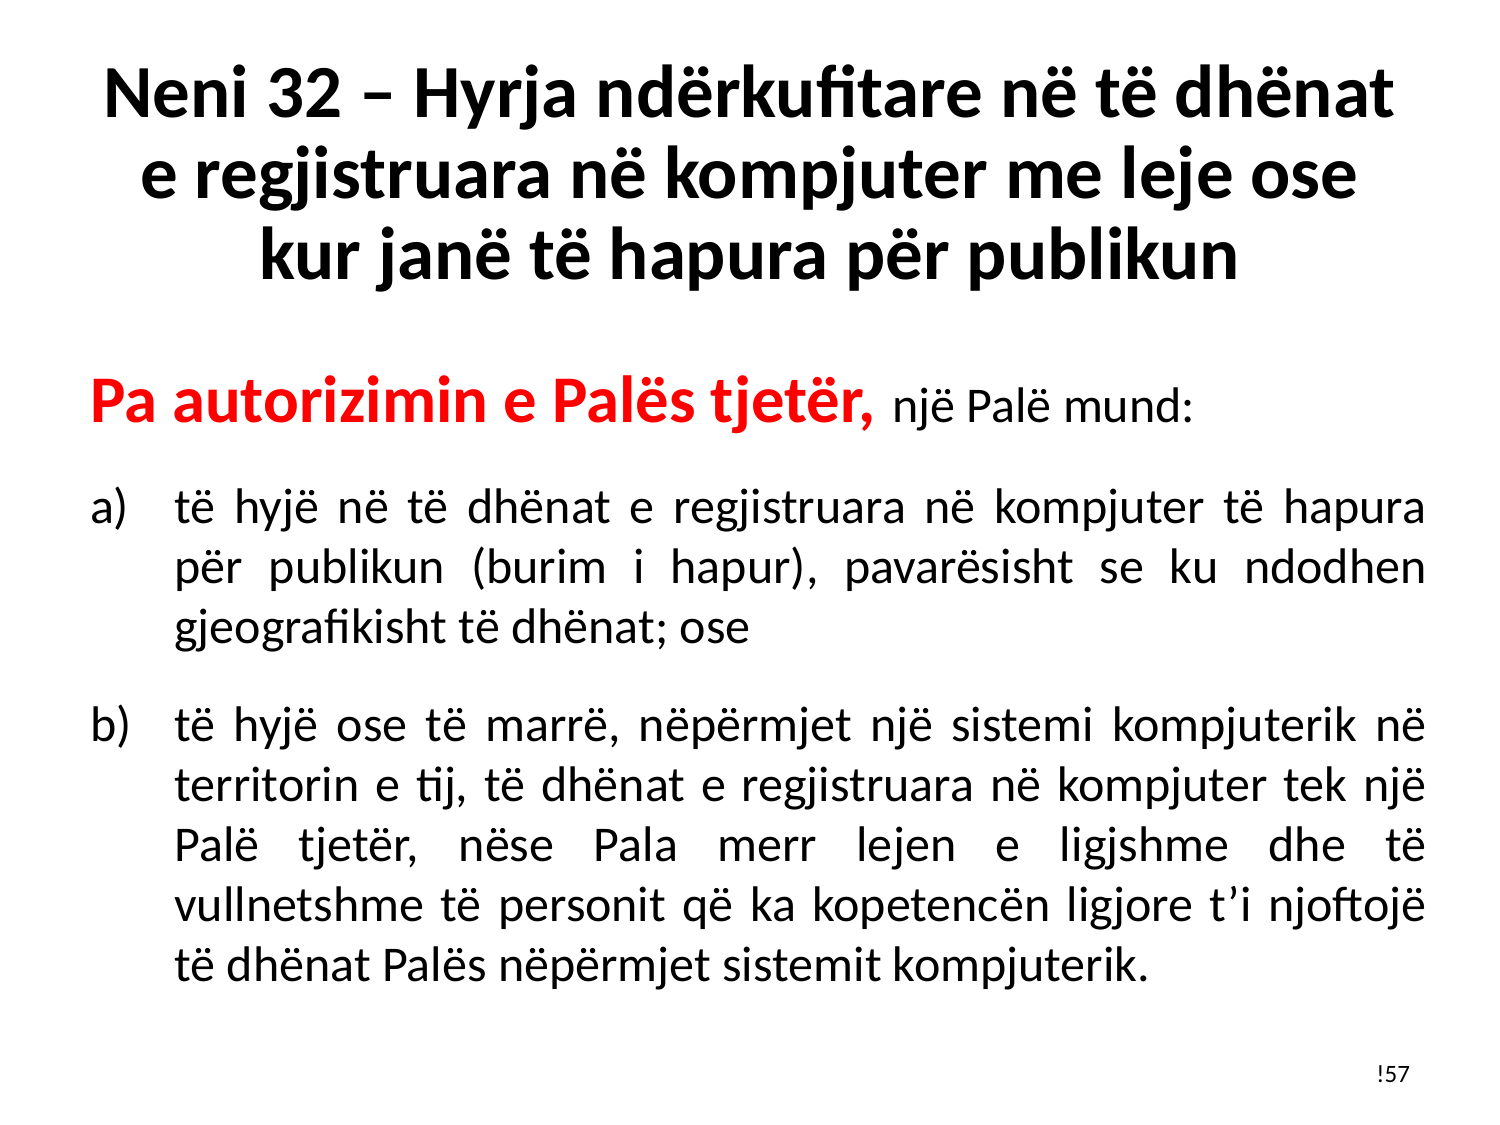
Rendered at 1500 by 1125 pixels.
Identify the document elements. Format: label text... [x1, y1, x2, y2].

title Neni 32 – Hyrja ndërkufitare në të dhënat e regjistruara në kompjuter me leje ose kur janë të hapura për publikun [75, 45, 1425, 266]
list Pa autorizimin e Palës tjetër, një Palë mund: të hyjë në të dhënat e regjistruara në kompjuter të hapura për publikun (burim i hapur), pavarësisht se ku ndodhen gjeografikisht të dhënat; ose të hyjë ose të marrë, nëpërmjet një sistemi kompjuterik në territorin e tij, të dhënat e regjistruara në kompjuter tek një Palë tjetër, nëse Pala merr lejen e ligjshme dhe të vullnetshme të personit që ka kopetencën ligjore t’i njoftojë të dhënat Palës nëpërmjet sistemit kompjuterik. [75, 348, 1443, 1031]
slide_number !57 [1074, 1042, 1425, 1103]
